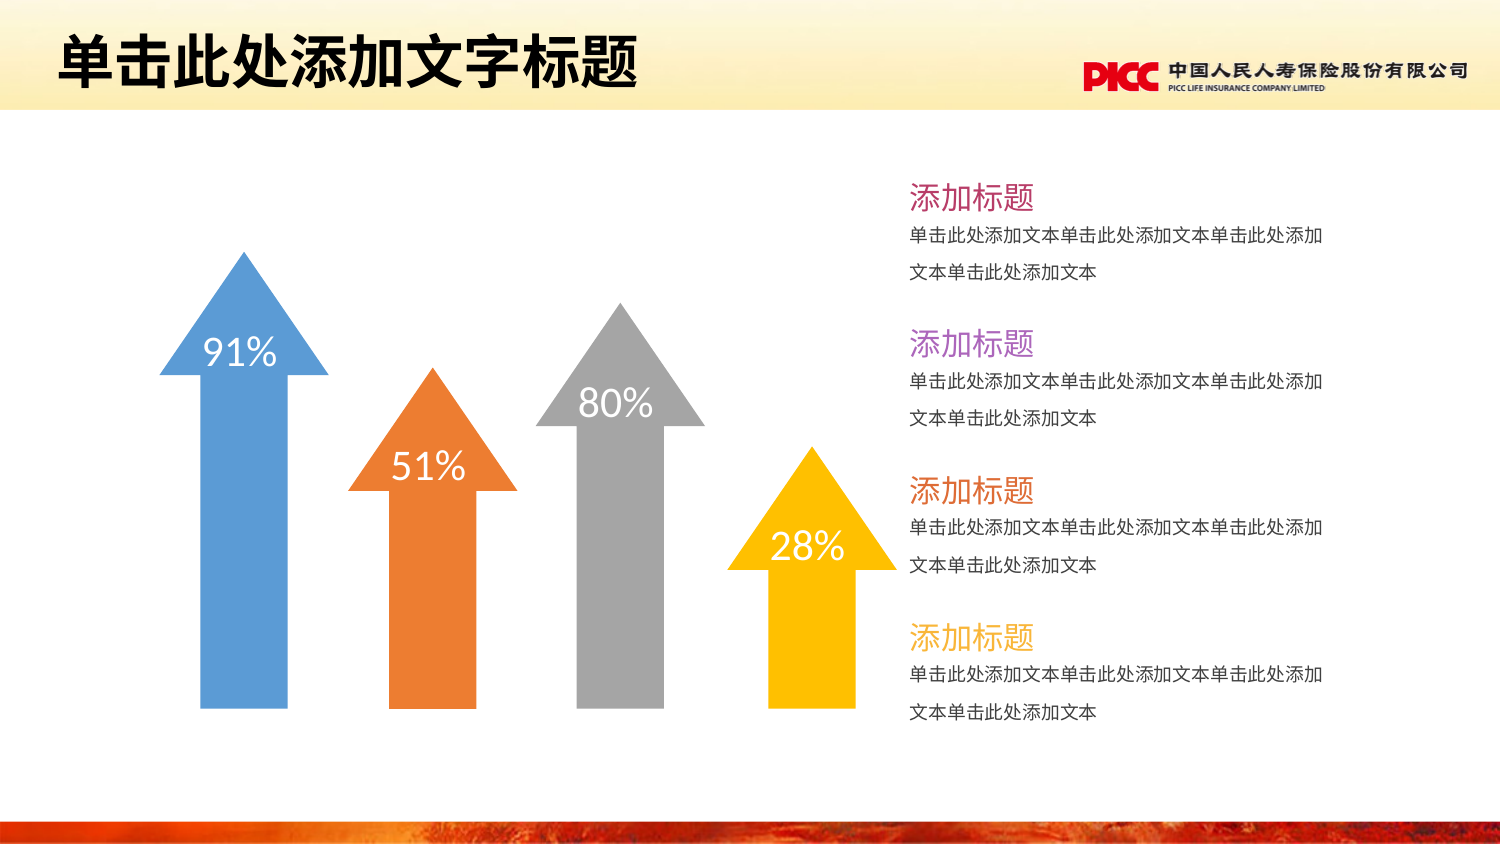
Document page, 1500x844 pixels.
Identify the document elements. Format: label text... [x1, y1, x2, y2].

text_box 单击此处添加文本单击此处添加文本单击此处添加文本单击此处添加文本 [909, 647, 1341, 709]
text_box 单击此处添加文本单击此处添加文本单击此处添加文本单击此处添加文本 [909, 208, 1341, 270]
text_box [159, 251, 290, 709]
text_box [348, 367, 518, 709]
text_box 添加标题 [909, 305, 1281, 354]
text_box 80% [577, 383, 681, 426]
text_box [727, 446, 897, 709]
text_box 添加标题 [909, 159, 1281, 208]
text_box 添加标题 [909, 452, 1281, 500]
text_box 28% [769, 526, 873, 569]
text_box 91% [201, 318, 305, 376]
picture [0, 822, 1500, 844]
text_box 单击此处添加文本单击此处添加文本单击此处添加文本单击此处添加文本 [909, 500, 1341, 562]
text_box 单击此处添加文本单击此处添加文本单击此处添加文本单击此处添加文本 [909, 354, 1341, 416]
text_box [305, 340, 329, 376]
text_box 添加标题 [909, 599, 1281, 647]
picture [0, 0, 1500, 109]
text_box [535, 302, 706, 709]
text_box 51% [390, 446, 493, 490]
